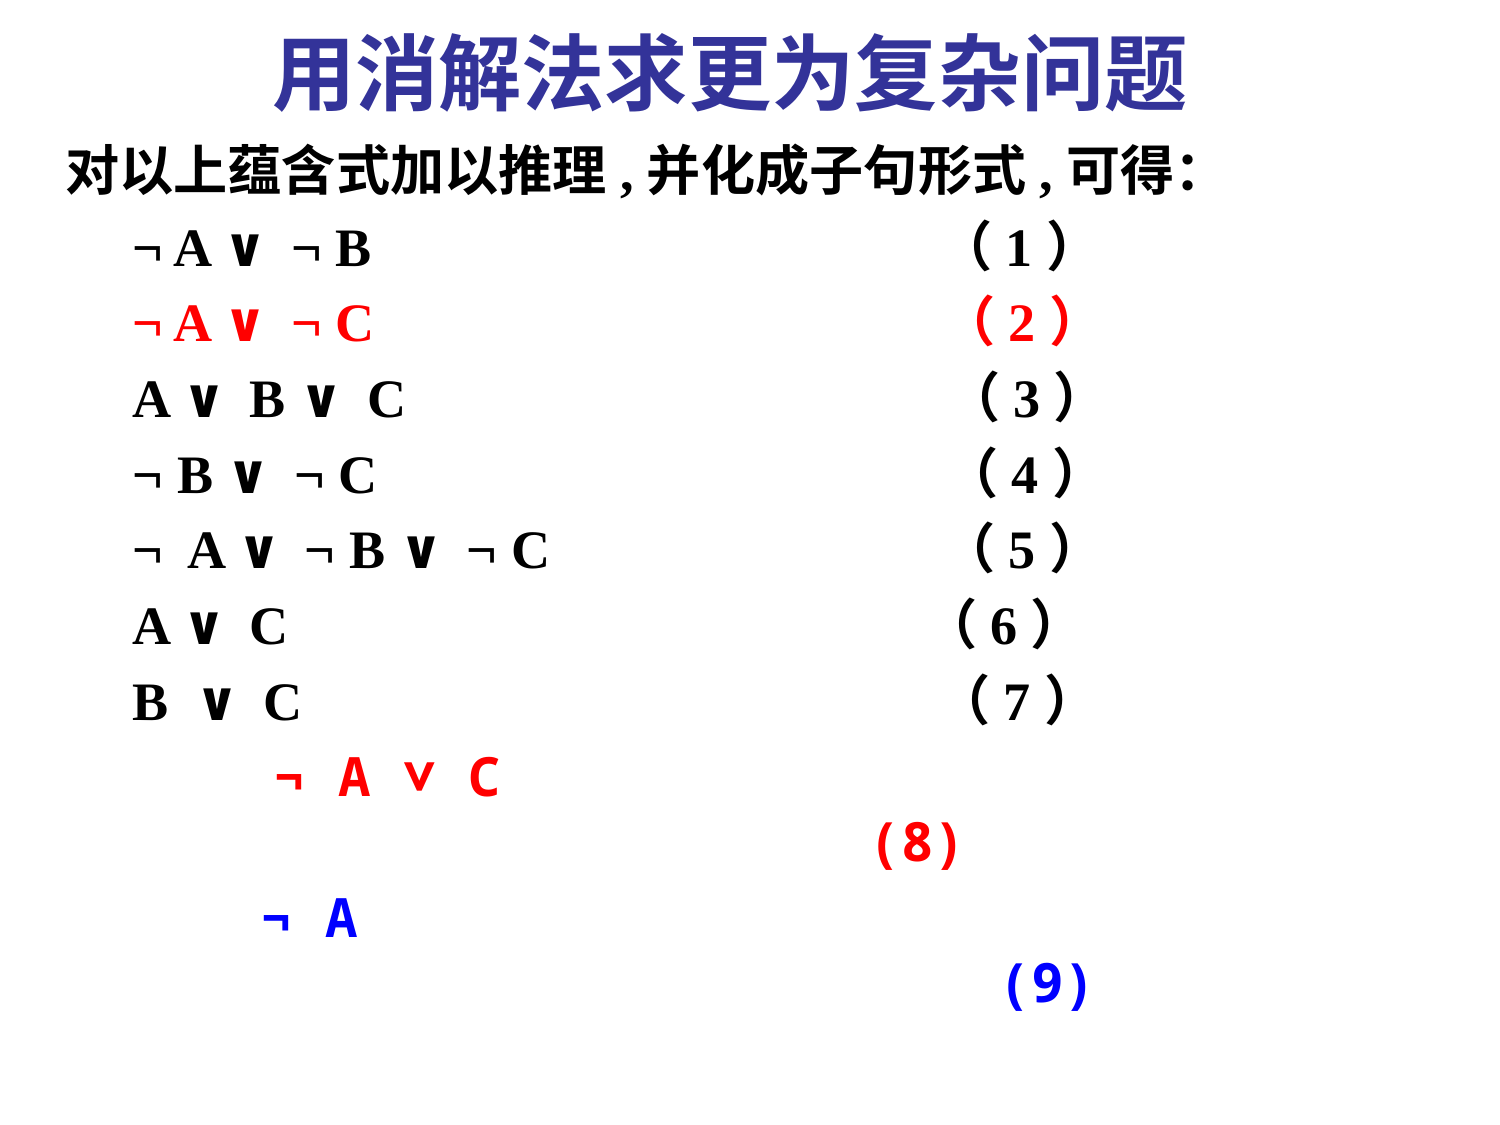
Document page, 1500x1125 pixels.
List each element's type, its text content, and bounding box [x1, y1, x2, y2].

title 用消解法求更为复杂问题 [24, 0, 1436, 142]
list 对以上蕴含式加以推理,并化成子句形式,可得： ¬ A ∨ ¬ B （1） ¬ A ∨ ¬ C （2） A ∨ B ∨ C （3） ¬ B ∨ ¬ C （4） ¬ A ∨ ¬ B ∨ ¬ C （5） A ∨ C （6） B ∨ C （7） ¬ A ∨ C (8) ¬ A (9) [64, 149, 1247, 905]
